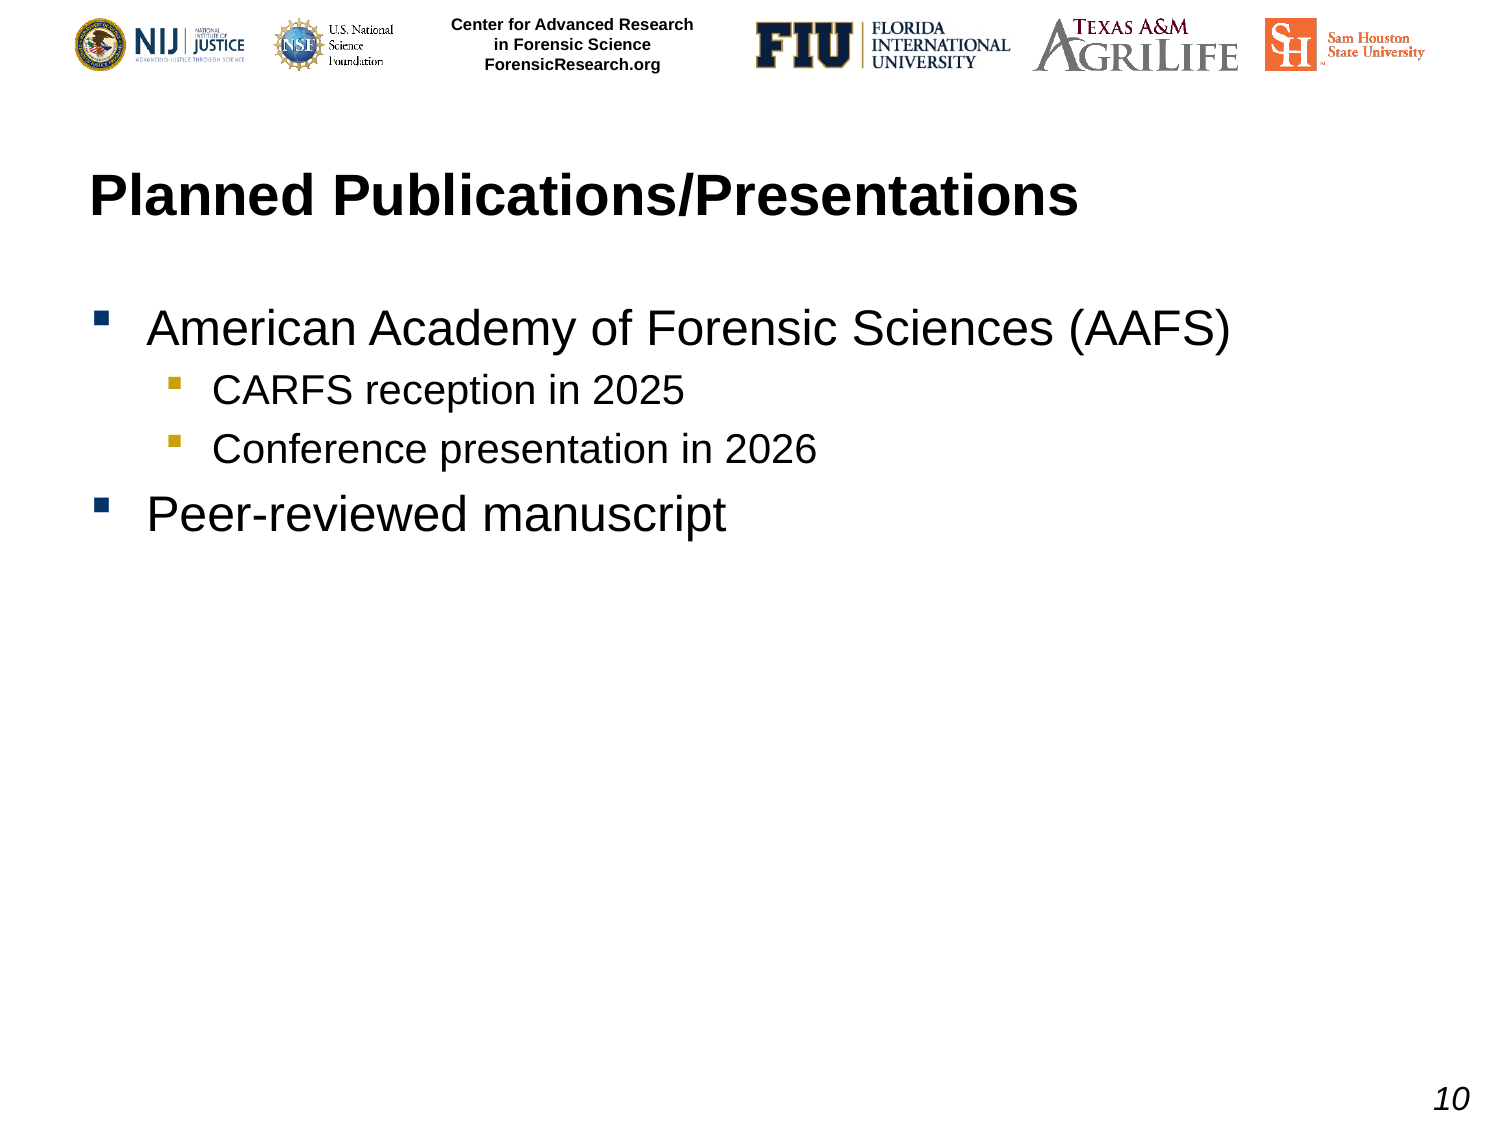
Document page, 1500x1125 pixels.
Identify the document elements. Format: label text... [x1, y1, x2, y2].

title Planned Publications/Presentations [75, 149, 1188, 240]
picture [1032, 18, 1238, 71]
list American Academy of Forensic Sciences (AAFS) CARFS reception in 2025 Conference presentation in 2026 Peer-reviewed manuscript [75, 287, 1425, 1075]
picture [273, 18, 393, 71]
picture [753, 18, 1013, 71]
picture [1265, 18, 1425, 71]
picture [74, 18, 244, 71]
